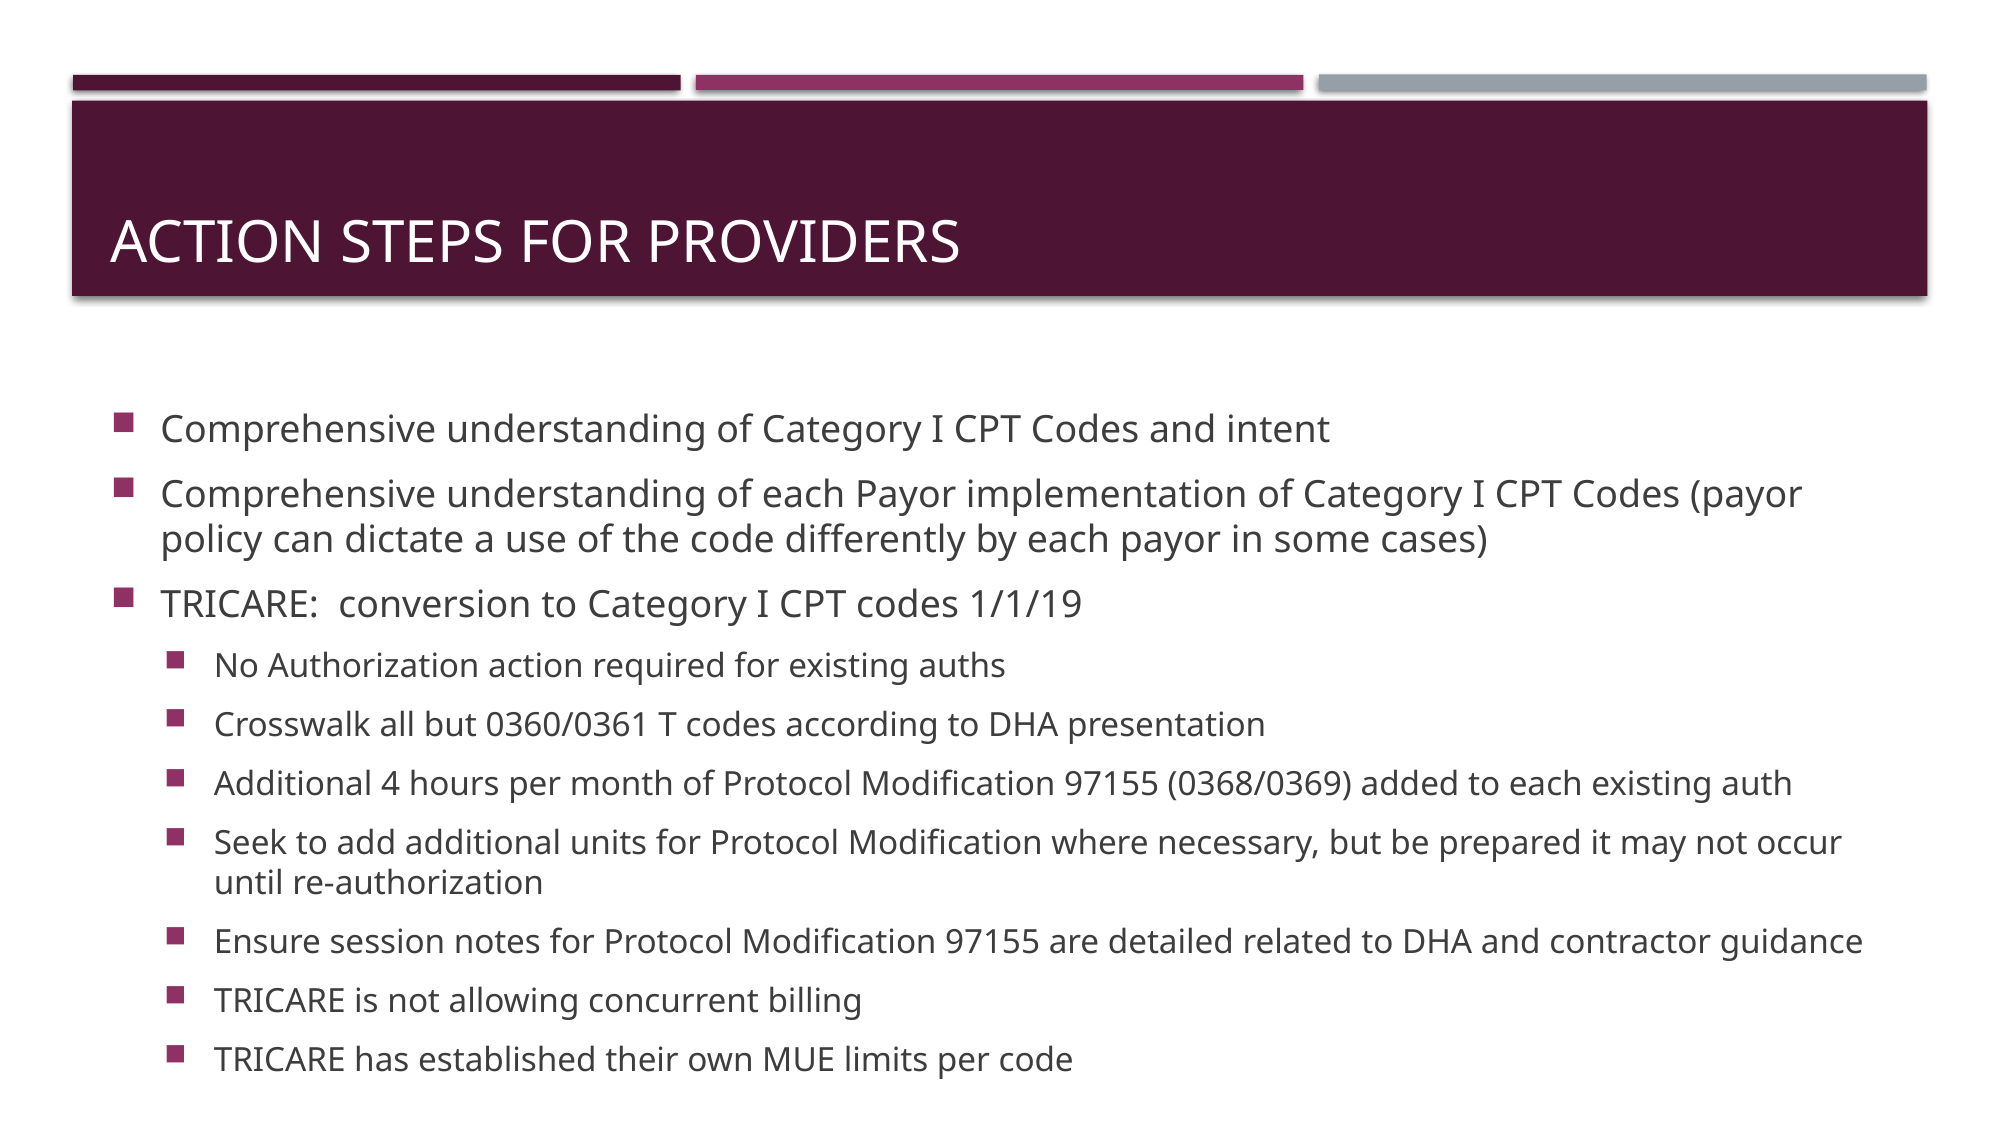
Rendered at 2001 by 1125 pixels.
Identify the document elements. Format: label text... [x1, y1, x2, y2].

title Action steps for providers [95, 115, 1905, 282]
list Comprehensive understanding of Category I CPT Codes and intent Comprehensive understanding of each Payor implementation of Category I CPT Codes (payor policy can dictate a use of the code differently by each payor in some cases) TRICARE: conversion to Category I CPT codes 1/1/19 No Authorization action required for existing auths Crosswalk all but 0360/0361 T codes according to DHA presentation Additional 4 hours per month of Protocol Modification 97155 (0368/0369) added to each existing auth Seek to add additional units for Protocol Modification where necessary, but be prepared it may not occur until re-authorization Ensure session notes for Protocol Modification 97155 are detailed related to DHA and contractor guidance TRICARE is not allowing concurrent billing TRICARE has established their own MUE limits per code [95, 357, 1905, 1125]
